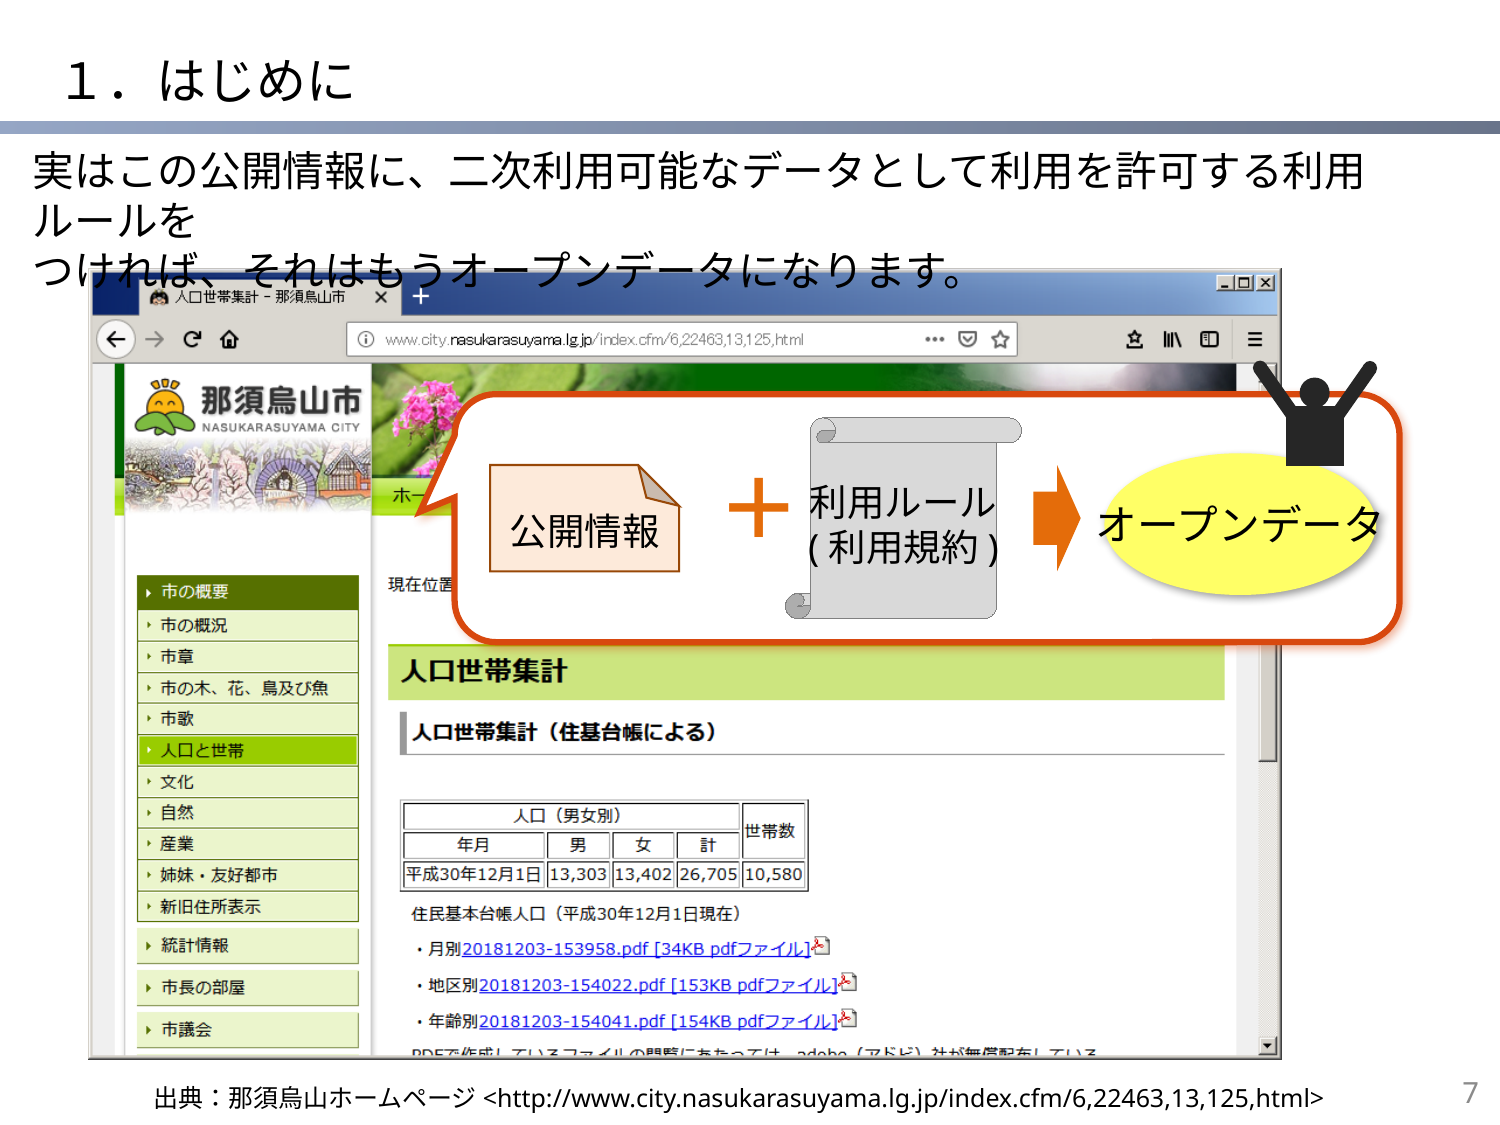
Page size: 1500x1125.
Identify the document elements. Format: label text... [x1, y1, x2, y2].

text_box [490, 465, 680, 572]
title １．はじめに [41, 48, 1459, 119]
text_box 出典：那須烏山ホームページ<http://www.city.nasukarasuyama.lg.jp/index.cfm/6,22463,13,125,html> [88, 1070, 1341, 1124]
text_box オープンデータ [1282, 466, 1377, 592]
slide_number 6 [1411, 1070, 1495, 1118]
text_box 実はこの公開情報に、二次利用可能なデータとして利用を許可する利用ルールを つければ、それはもうオープンデータになります。 [17, 137, 1424, 268]
text_box [1282, 397, 1401, 644]
picture [88, 268, 1282, 1060]
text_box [1253, 361, 1376, 466]
